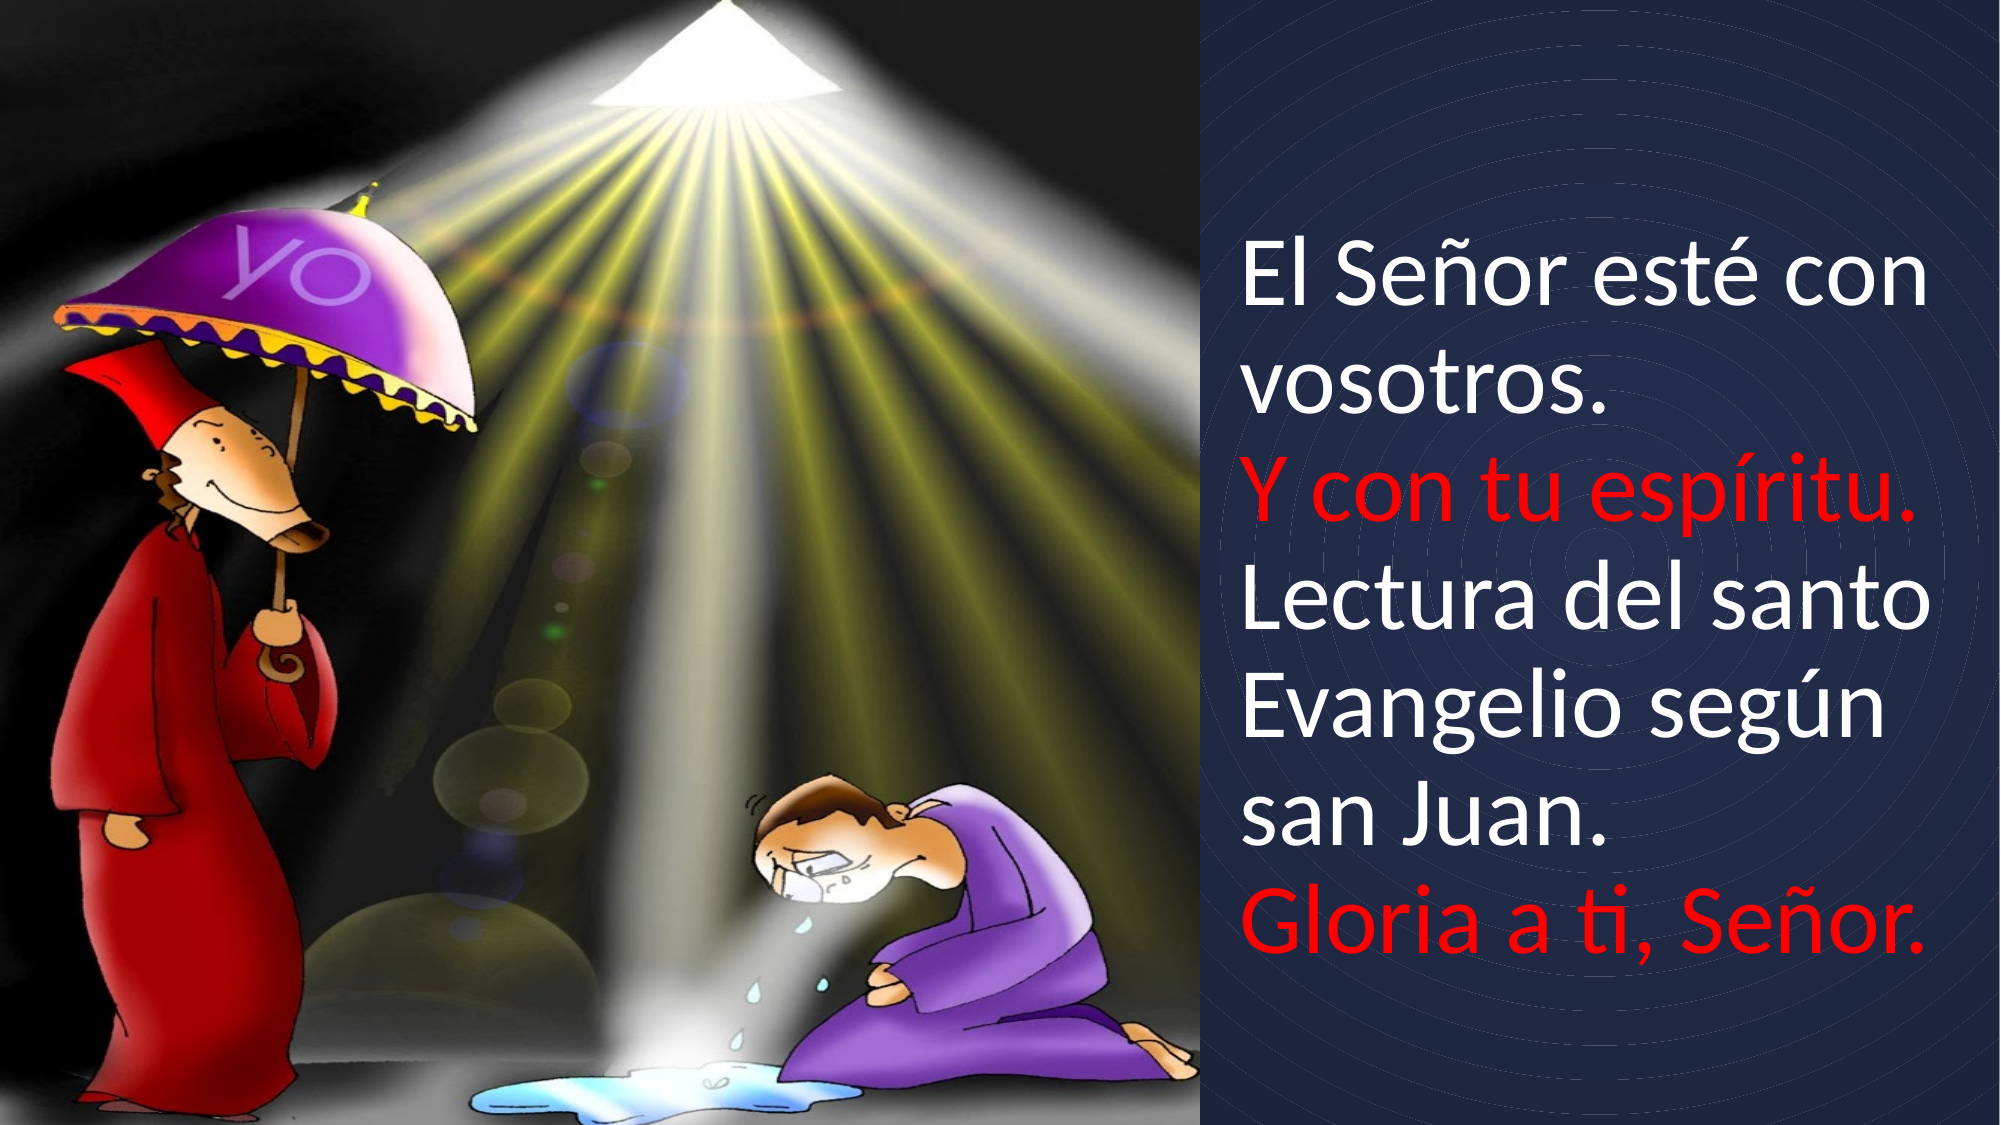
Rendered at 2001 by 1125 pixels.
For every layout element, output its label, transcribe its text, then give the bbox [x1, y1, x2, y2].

picture [0, 0, 1200, 1125]
title El Señor esté con vosotros. Y con tu espíritu. Lectura del santo Evangelio según san Juan. Gloria a ti, Señor. [1224, 42, 1969, 1083]
